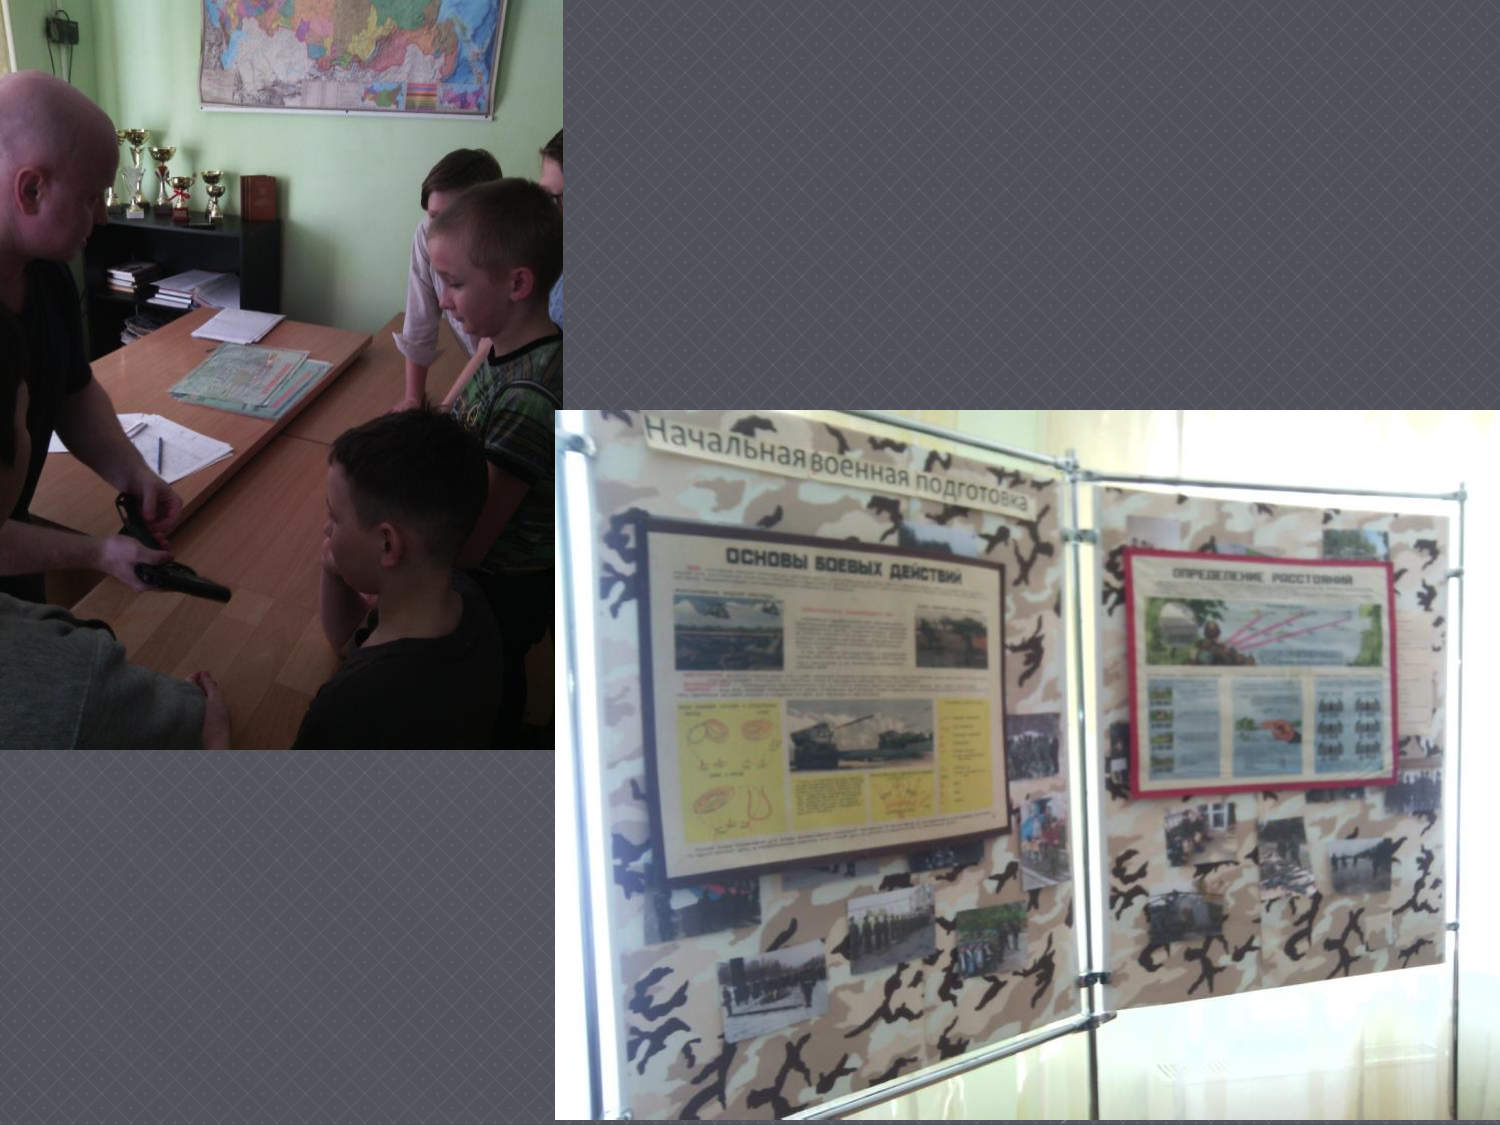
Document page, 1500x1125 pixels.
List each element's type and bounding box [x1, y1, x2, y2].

list [0, 0, 563, 751]
picture [554, 410, 1500, 1120]
